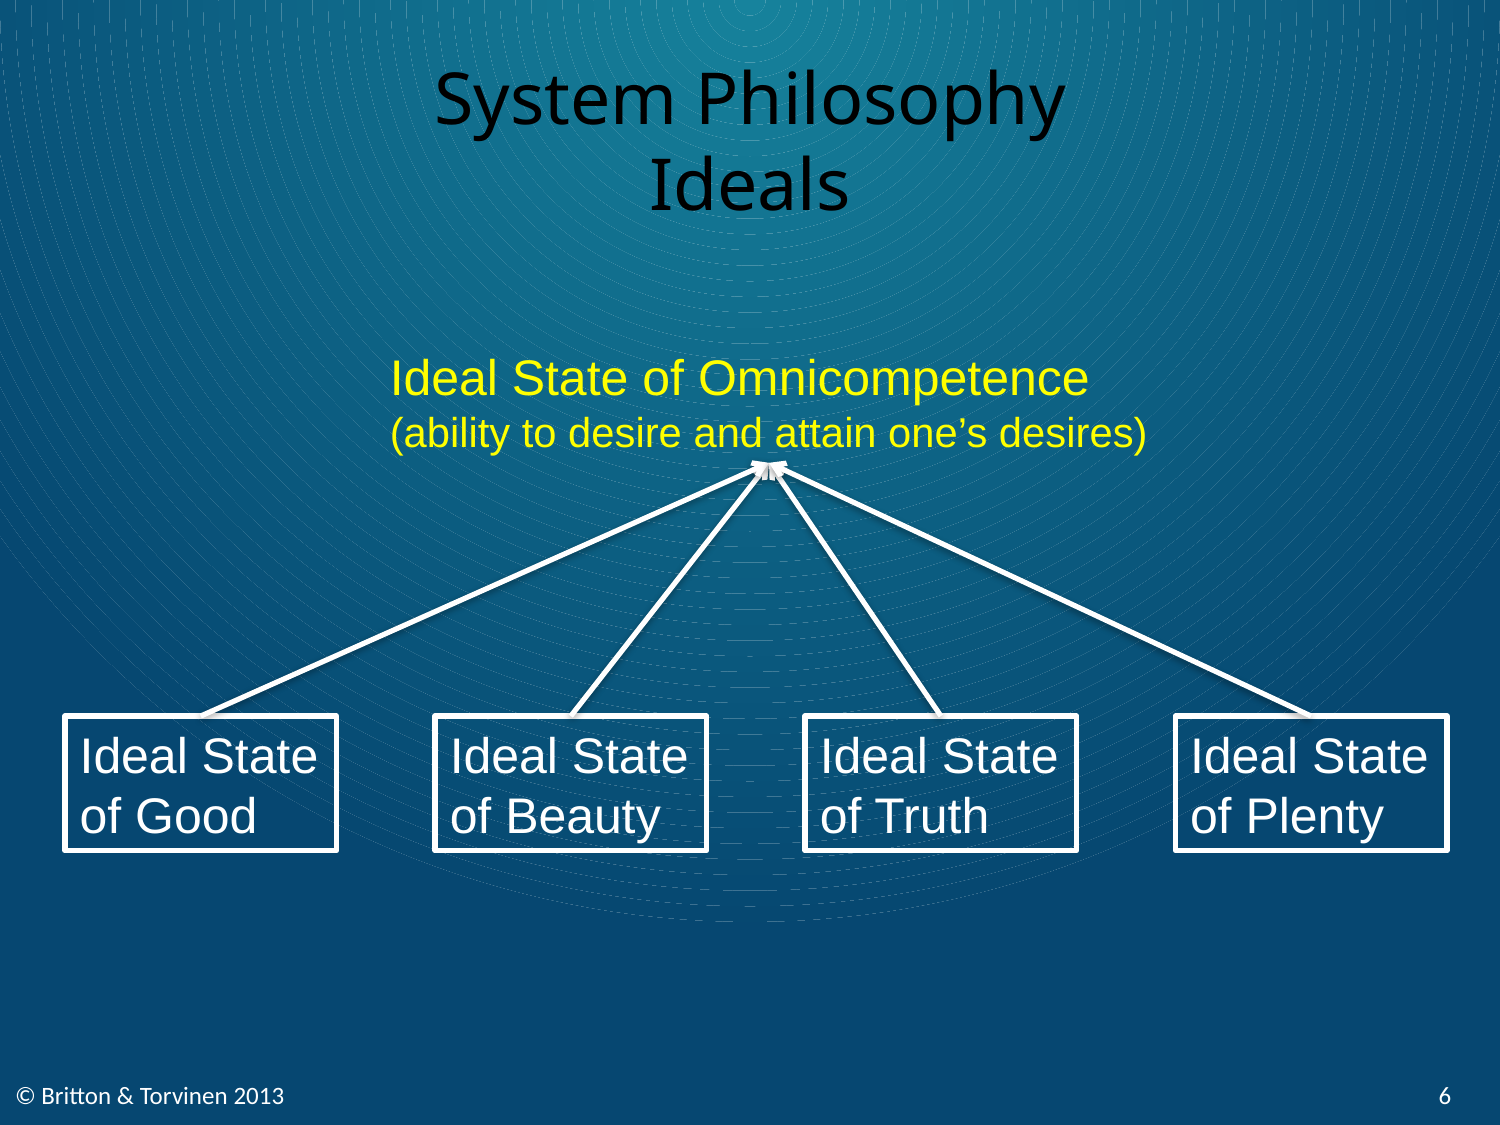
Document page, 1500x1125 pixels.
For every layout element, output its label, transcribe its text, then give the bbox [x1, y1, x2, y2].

text_box Ideal State of Omnicompetence (ability to desire and attain one’s desires) [374, 338, 1164, 462]
text_box Ideal State of Plenty [1175, 715, 1447, 851]
footer © Britton & Torvinen 2013 [0, 1065, 475, 1125]
title System Philosophy Ideals [75, 45, 1425, 233]
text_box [768, 464, 1312, 717]
text_box Ideal State of Truth [805, 726, 1077, 851]
picture [220, 460, 262, 464]
picture [1238, 460, 1280, 464]
text_box Ideal State of Good [64, 715, 337, 851]
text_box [200, 464, 765, 717]
text_box Ideal State of Beauty [435, 726, 707, 851]
slide_number 6 [1116, 1065, 1467, 1125]
